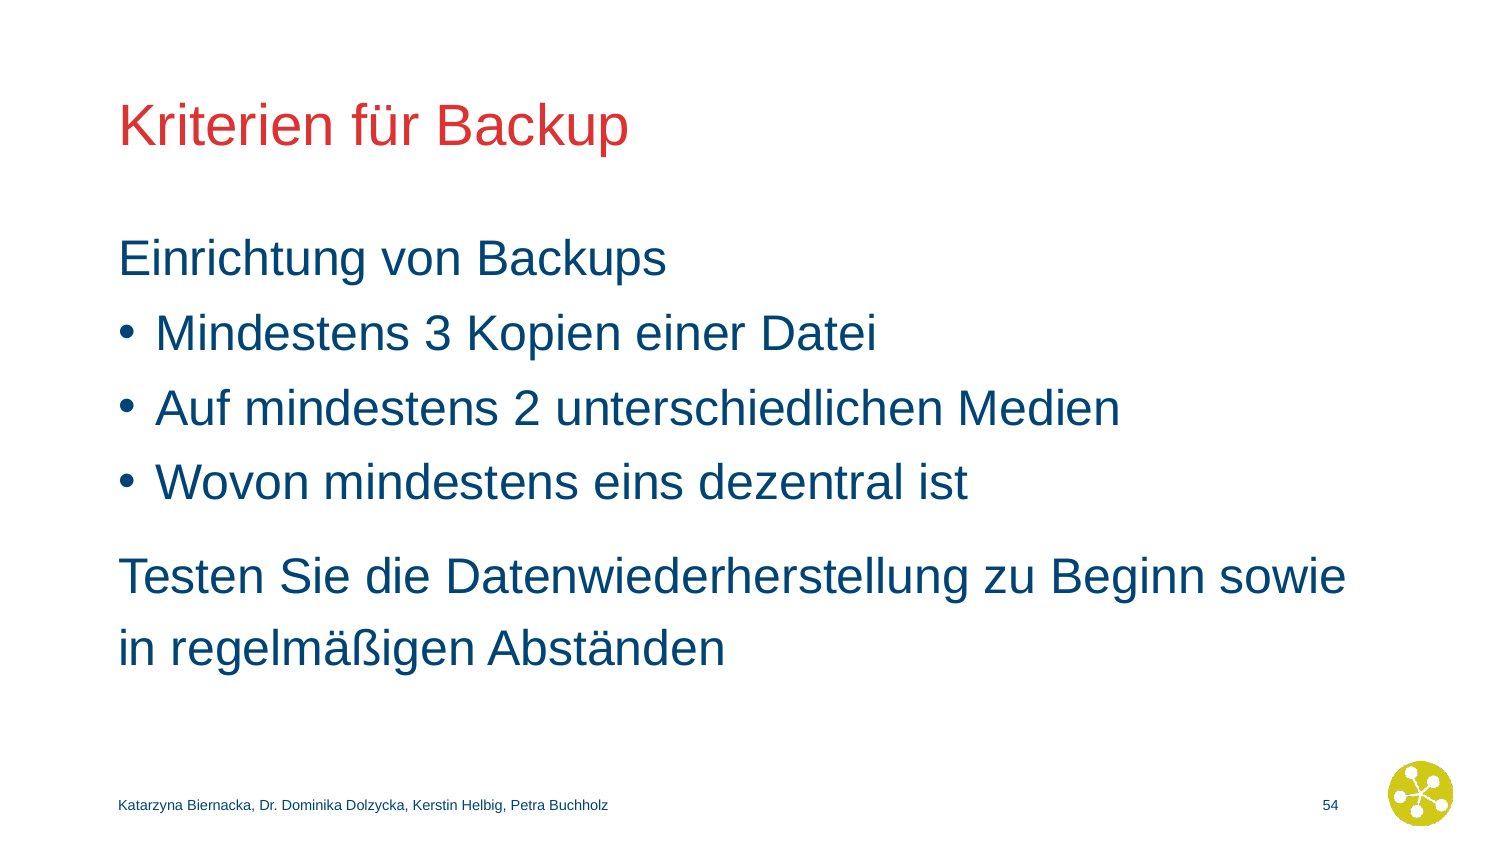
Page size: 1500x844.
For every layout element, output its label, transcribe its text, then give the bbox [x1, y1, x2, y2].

slide_number 53 [1016, 782, 1354, 827]
title Kriterien für Backup [103, 44, 1397, 208]
footer Katarzyna Biernacka, Dr. Dominika Dolzycka, Kerstin Helbig, Petra Buchholz [103, 782, 742, 827]
list Einrichtung von Backups Mindestens 3 Kopien einer Datei Auf mindestens 2 unterschiedlichen Medien Wovon mindestens eins dezentral ist Testen Sie die Datenwiederherstellung zu Beginn sowie in regelmäßigen Abständen [103, 224, 1397, 760]
picture [1388, 761, 1453, 826]
